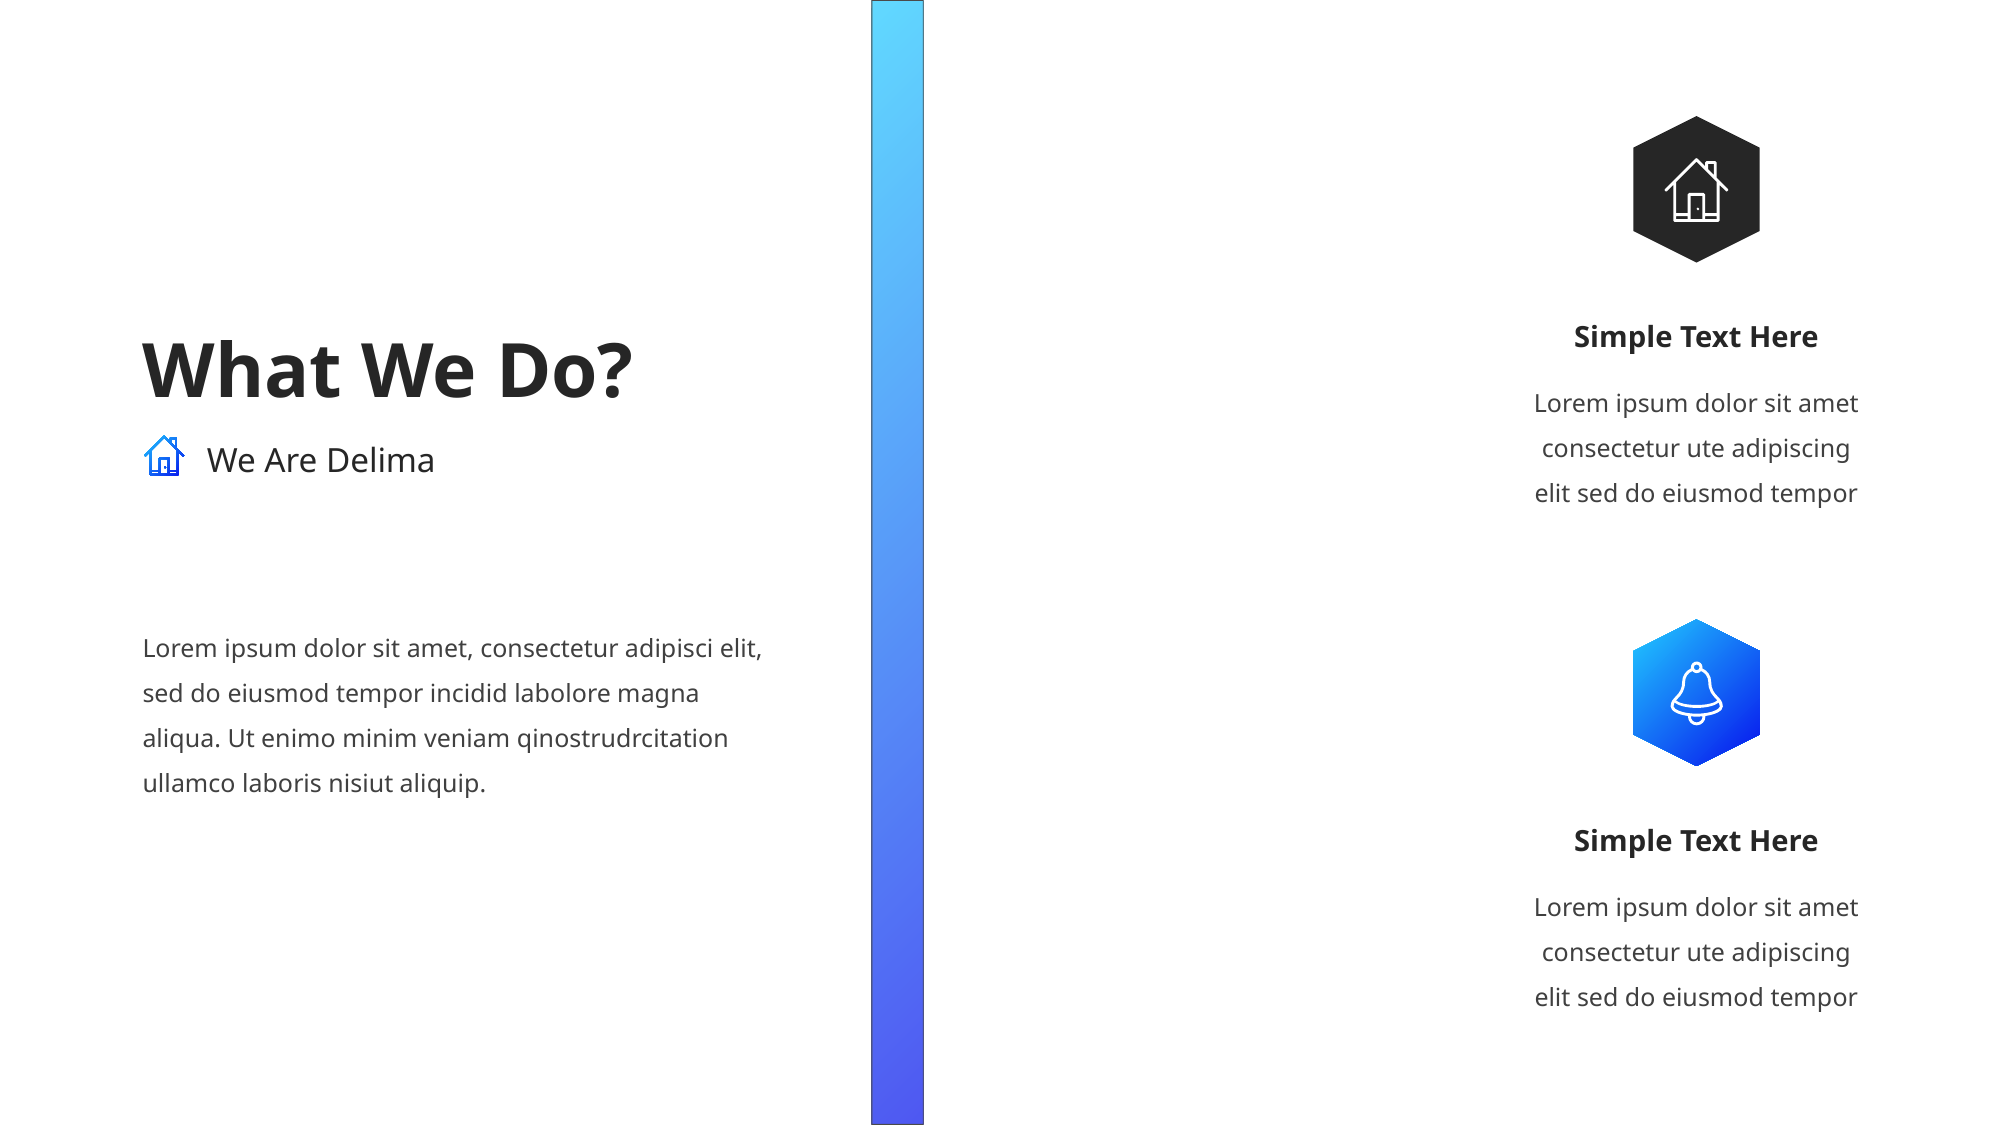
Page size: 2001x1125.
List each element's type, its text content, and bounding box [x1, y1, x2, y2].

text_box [1506, 116, 1887, 517]
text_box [1506, 619, 1887, 1021]
text_box Lorem ipsum dolor sit amet, consectetur adipisci elit, sed do eiusmod tempor incidid labolore magna aliqua. Ut enimo minim veniam qinostrudrcitation ullamco laboris nisiut aliquip. [127, 610, 791, 805]
picture [871, 0, 1397, 1125]
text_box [127, 315, 736, 488]
